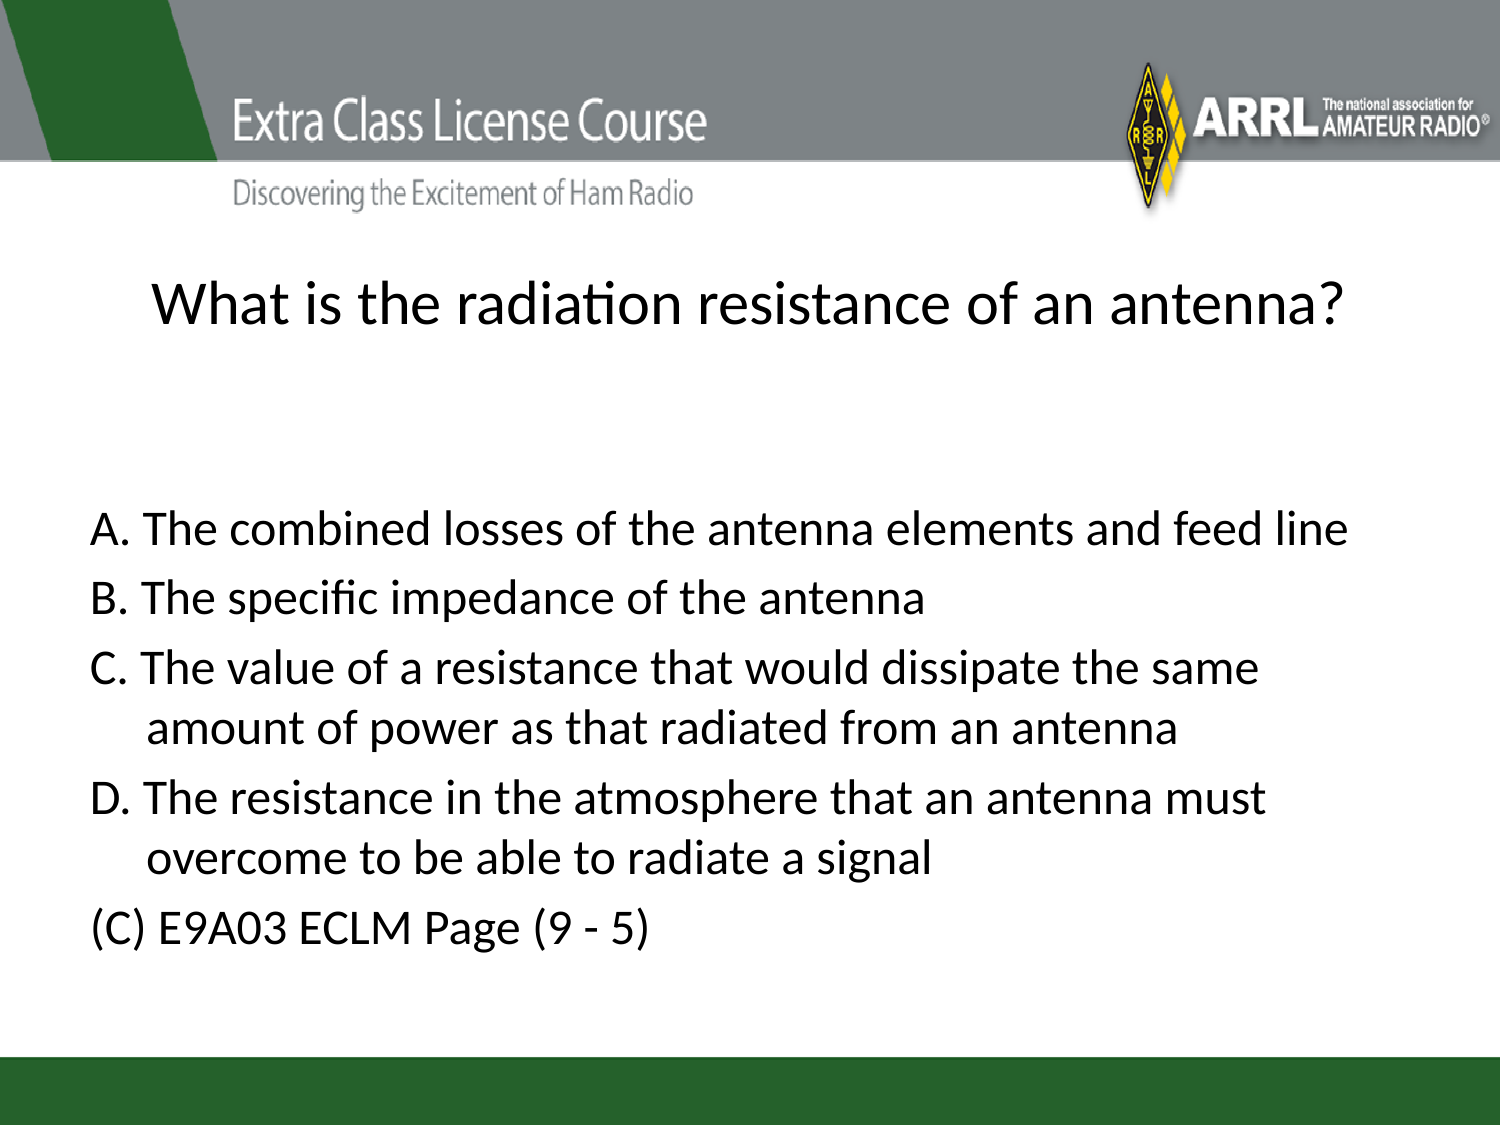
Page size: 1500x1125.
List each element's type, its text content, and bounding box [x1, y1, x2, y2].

title What is the radiation resistance of an antenna? [75, 254, 1425, 435]
list A. The combined losses of the antenna elements and feed line B. The specific impedance of the antenna C. The value of a resistance that would dissipate the same amount of power as that radiated from an antenna D. The resistance in the atmosphere that an antenna must overcome to be able to radiate a signal (C) E9A03 ECLM Page (9 - 5) [75, 487, 1425, 1005]
picture [0, 0, 1500, 1125]
